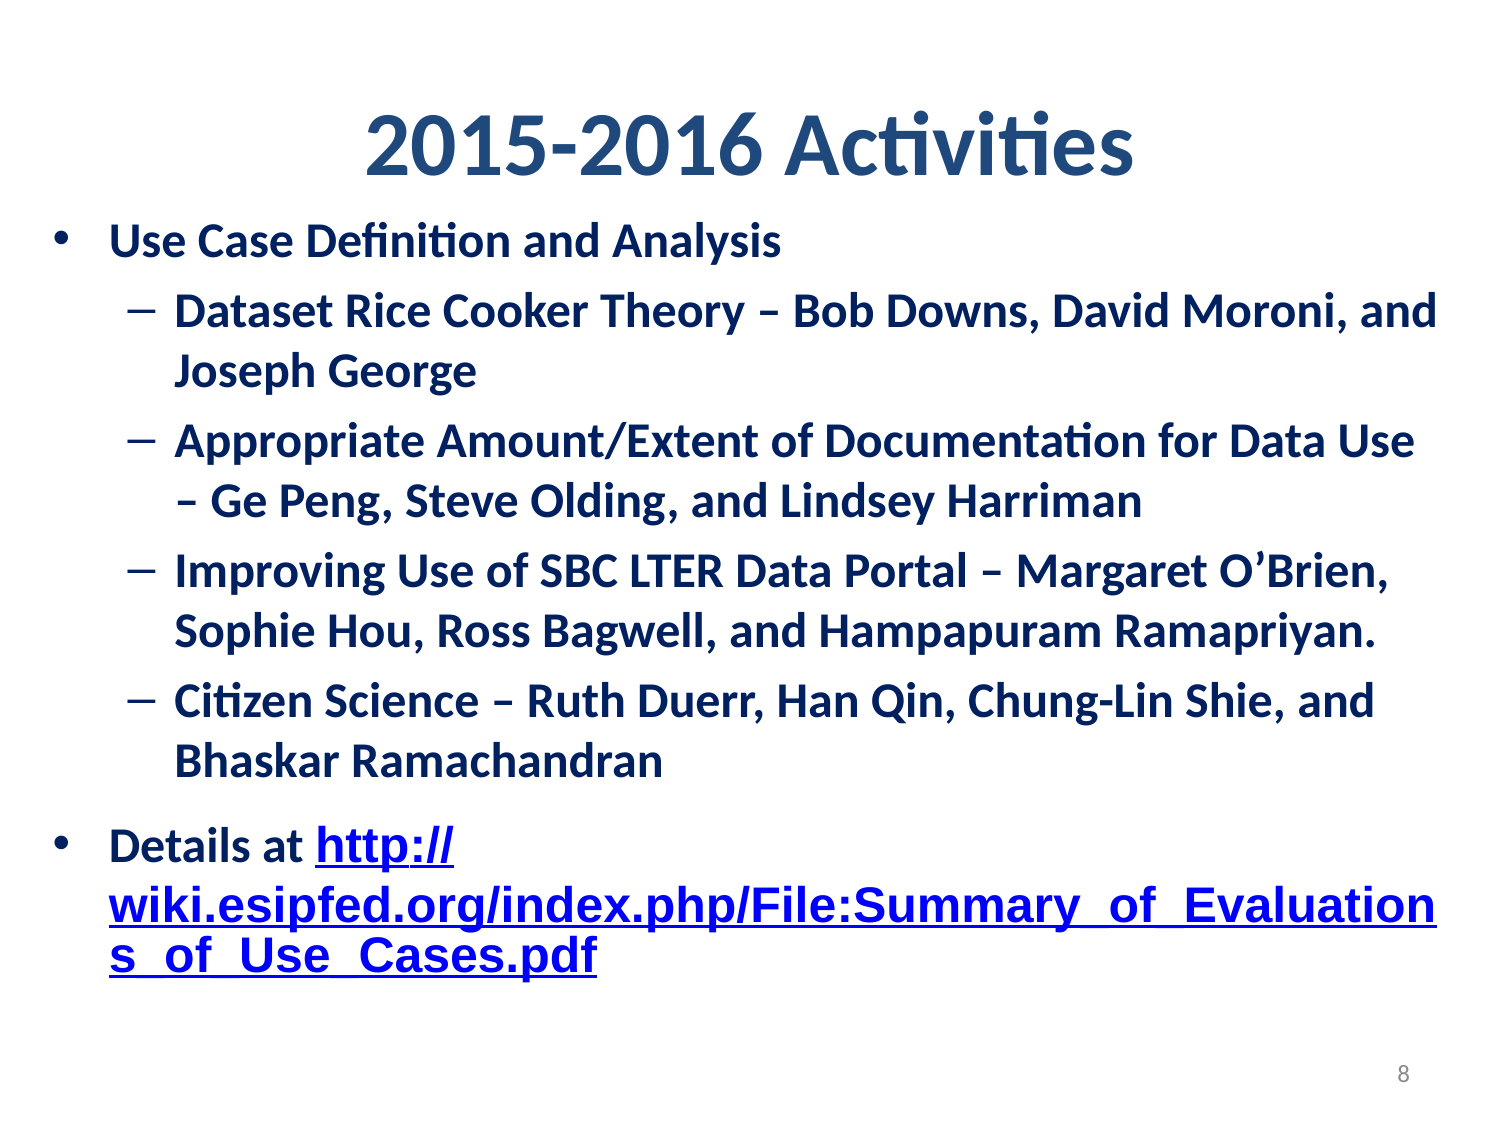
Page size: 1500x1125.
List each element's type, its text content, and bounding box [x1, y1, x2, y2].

list Use Case Definition and Analysis Dataset Rice Cooker Theory – Bob Downs, David Moroni, and Joseph George Appropriate Amount/Extent of Documentation for Data Use – Ge Peng, Steve Olding, and Lindsey Harriman Improving Use of SBC LTER Data Portal – Margaret O’Brien, Sophie Hou, Ross Bagwell, and Hampapuram Ramapriyan. Citizen Science – Ruth Duerr, Han Qin, Chung-Lin Shie, and Bhaskar Ramachandran Details at http://wiki.esipfed.org/index.php/File:Summary_of_Evaluations_of_Use_Cases.pdf [37, 200, 1463, 1025]
title 2015-2016 Activities [75, 45, 1425, 200]
slide_number 8 [1074, 1042, 1425, 1103]
